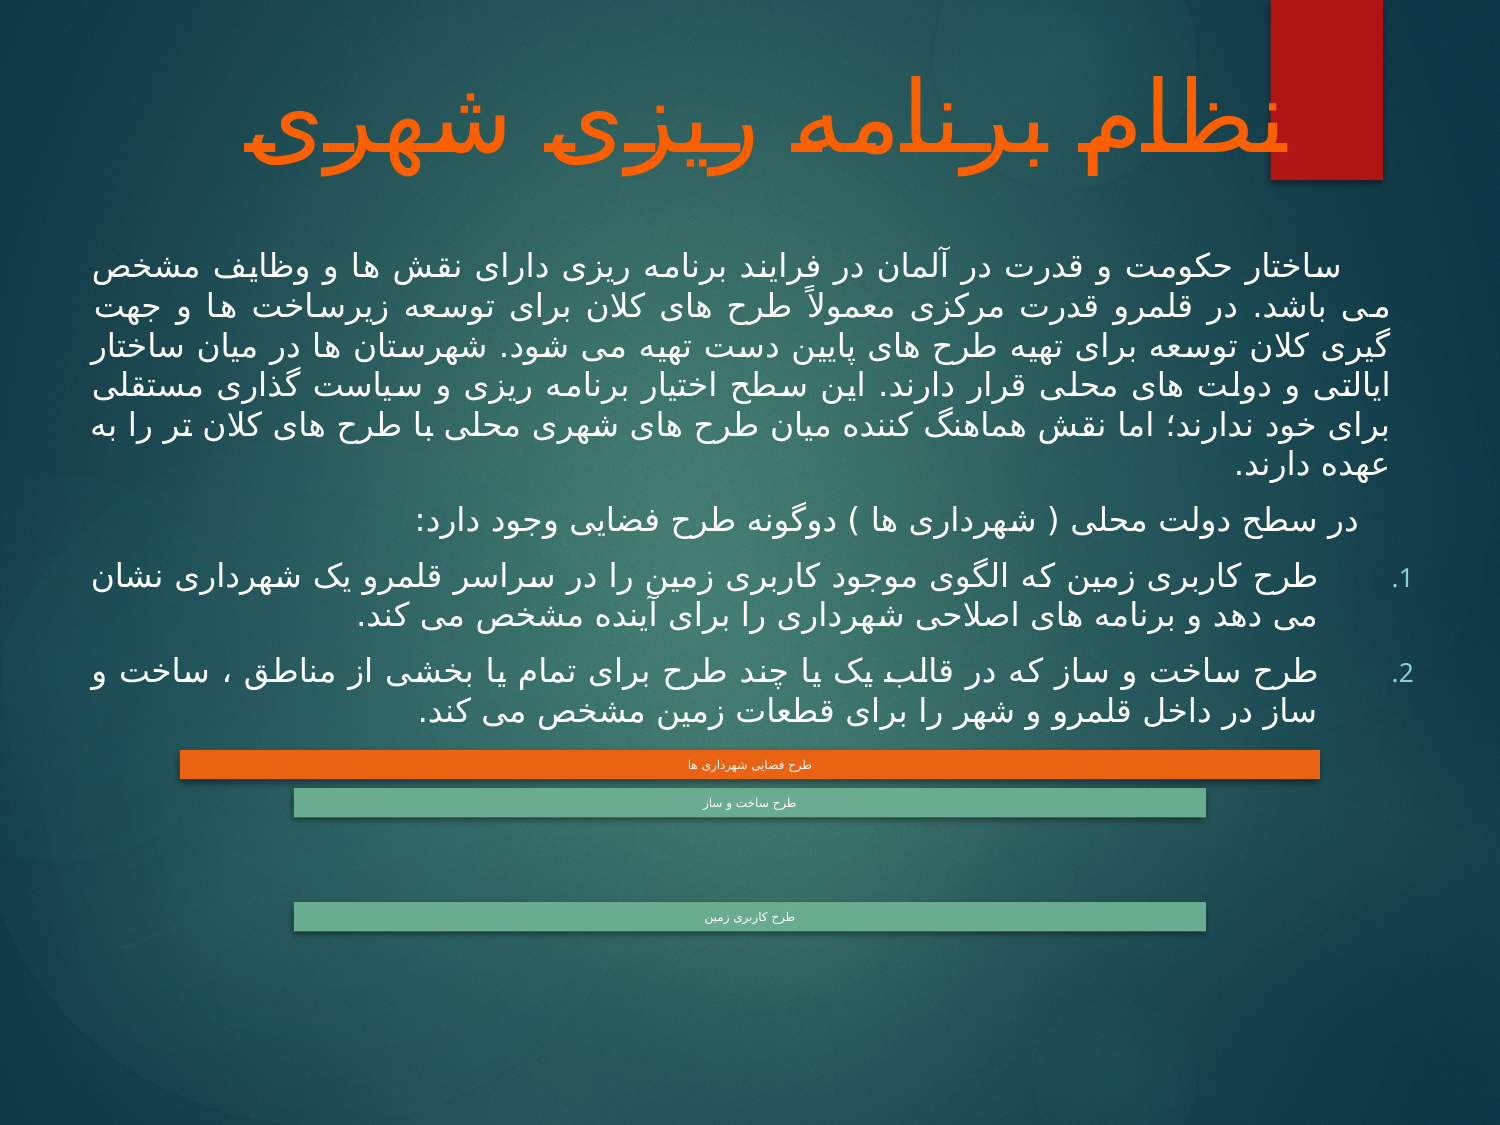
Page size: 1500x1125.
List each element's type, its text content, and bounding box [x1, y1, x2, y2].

title نظام برنامه ریزی شهری [0, 45, 1500, 233]
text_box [37, 749, 1463, 1047]
list ساختار حکومت و قدرت در آلمان در فرایند برنامه ریزی دارای نقش ها و وظایف مشخص می باشد. در قلمرو قدرت مرکزی معمولاً طرح های کلان برای توسعه زیرساخت ها و جهت گیری کلان توسعه برای تهیه طرح های پایین دست تهیه می شود. شهرستان ها در میان ساختار ایالتی و دولت های محلی قرار دارند. این سطح اختیار برنامه ریزی و سیاست گذاری مستقلی برای خود ندارند؛ اما نقش هماهنگ کننده میان طرح های شهری محلی با طرح های کلان تر را به عهده دارند. در سطح دولت محلی ( شهرداری ها ) دوگونه طرح فضایی وجود دارد: طرح کاربری زمین که الگوی موجود کاربری زمین را در سراسر قلمرو یک شهرداری نشان می دهد و برنامه های اصلاحی شهرداری را برای آینده مشخص می کند. طرح ساخت و ساز که در قالب یک یا چند طرح برای تمام یا بخشی از مناطق ، ساخت و ساز در داخل قلمرو و شهر را برای قطعات زمین مشخص می کند. [75, 237, 1425, 738]
